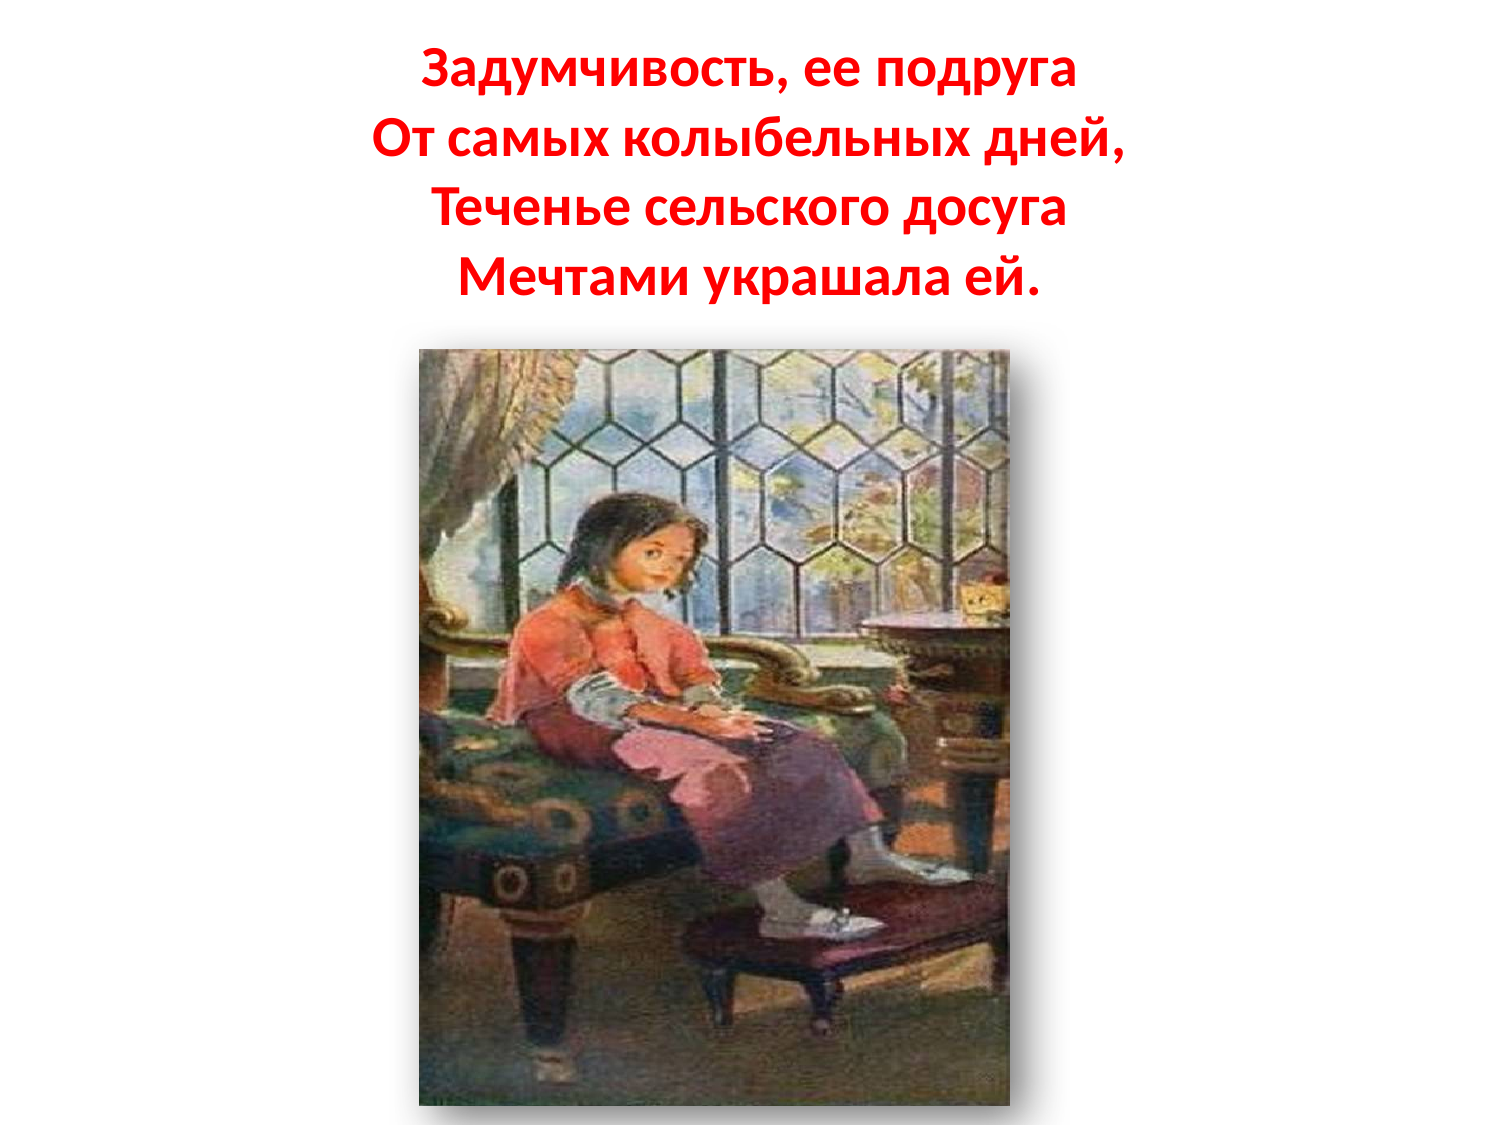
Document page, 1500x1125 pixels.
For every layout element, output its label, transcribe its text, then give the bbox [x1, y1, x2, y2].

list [418, 349, 1011, 1107]
title Задумчивость, ее подруга От самых колыбельных дней, Теченье сельского досуга Мечтами украшала ей. [75, 19, 1425, 398]
